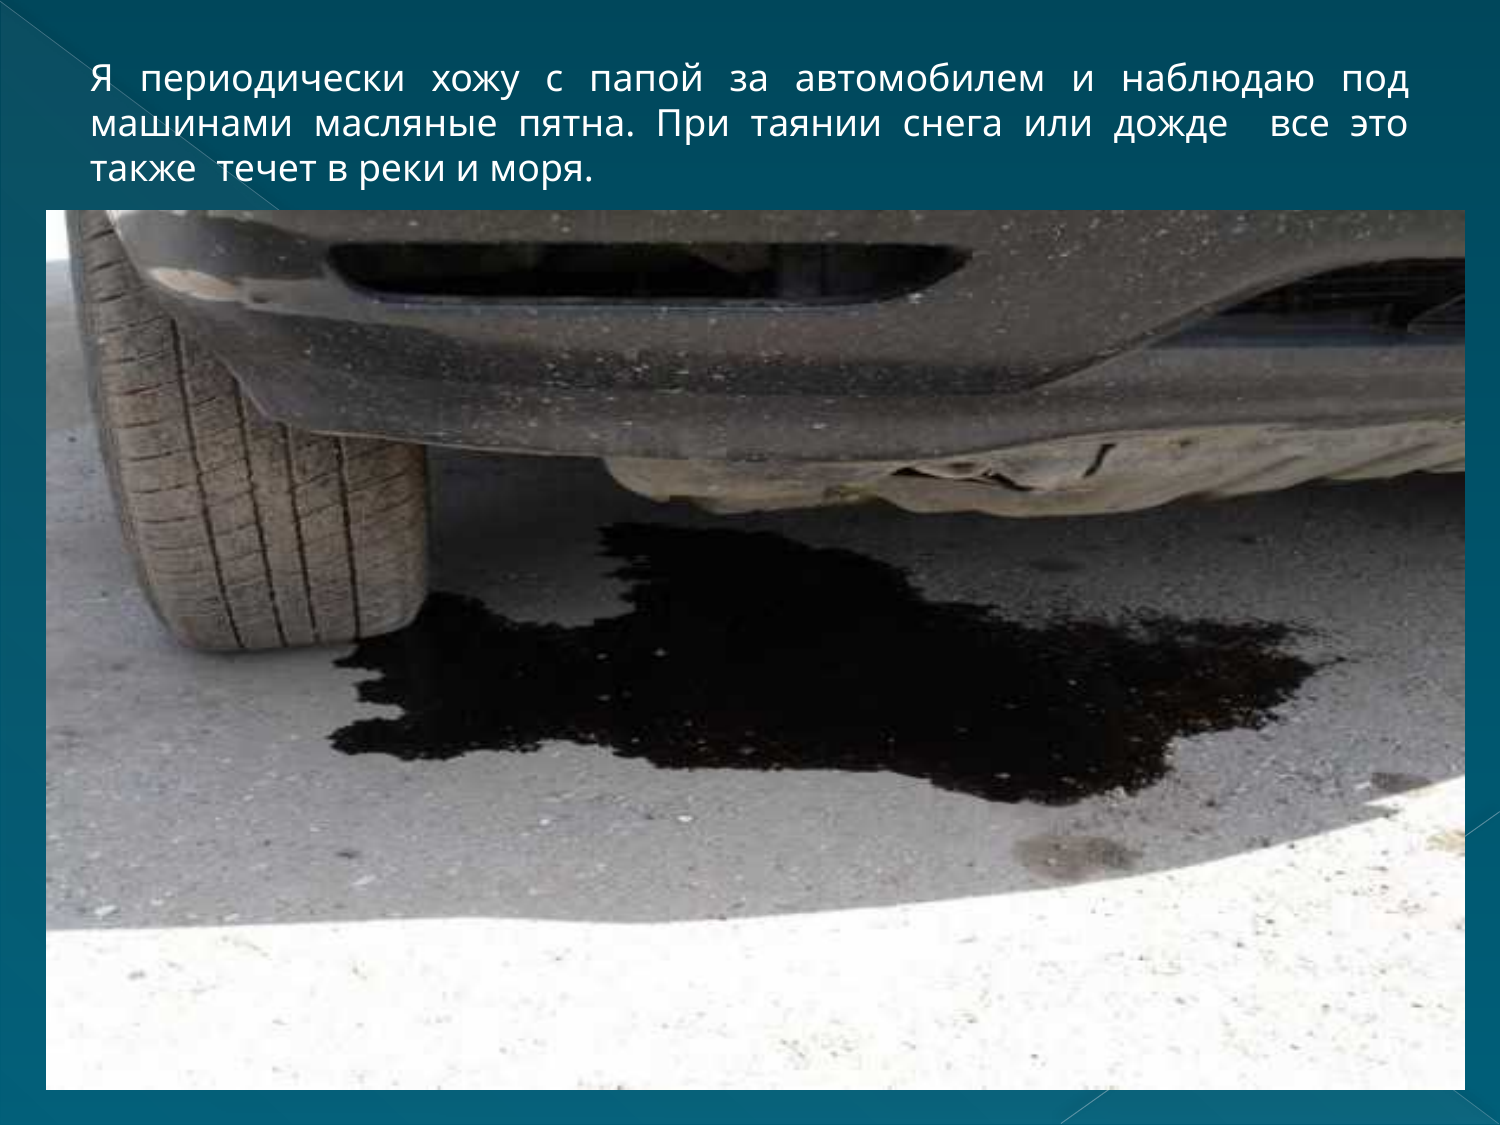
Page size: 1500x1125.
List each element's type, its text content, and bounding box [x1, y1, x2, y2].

list Я периодически хожу с папой за автомобилем и наблюдаю под машинами масляные пятна. При таянии снега или дожде все это также течет в реки и моря. [75, 46, 1425, 198]
picture [46, 210, 1464, 1094]
